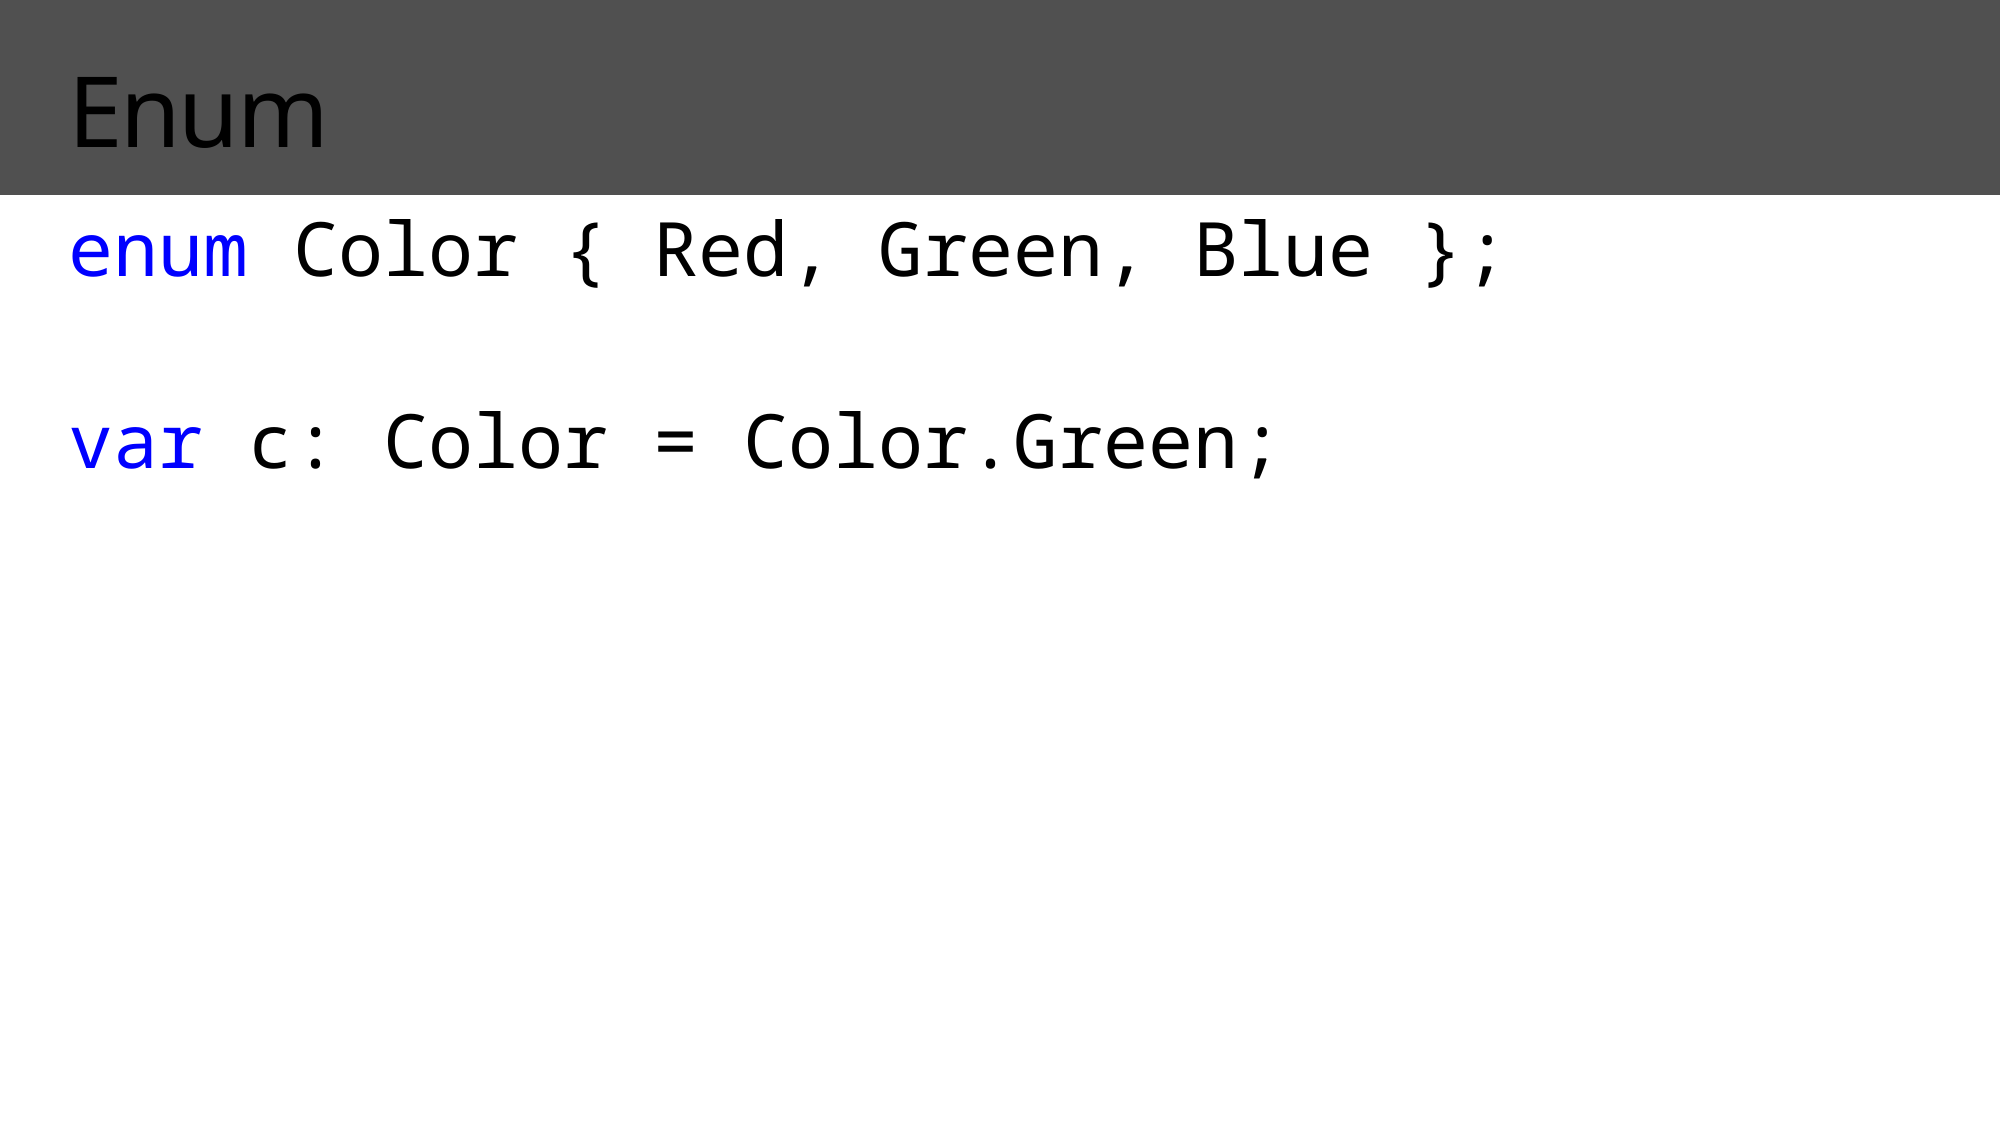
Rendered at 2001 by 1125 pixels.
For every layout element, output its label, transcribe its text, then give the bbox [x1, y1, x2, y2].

list enum Color { Red, Green, Blue }; var c: Color = Color.Green; [44, 196, 1956, 509]
title Enum [44, 47, 1957, 196]
